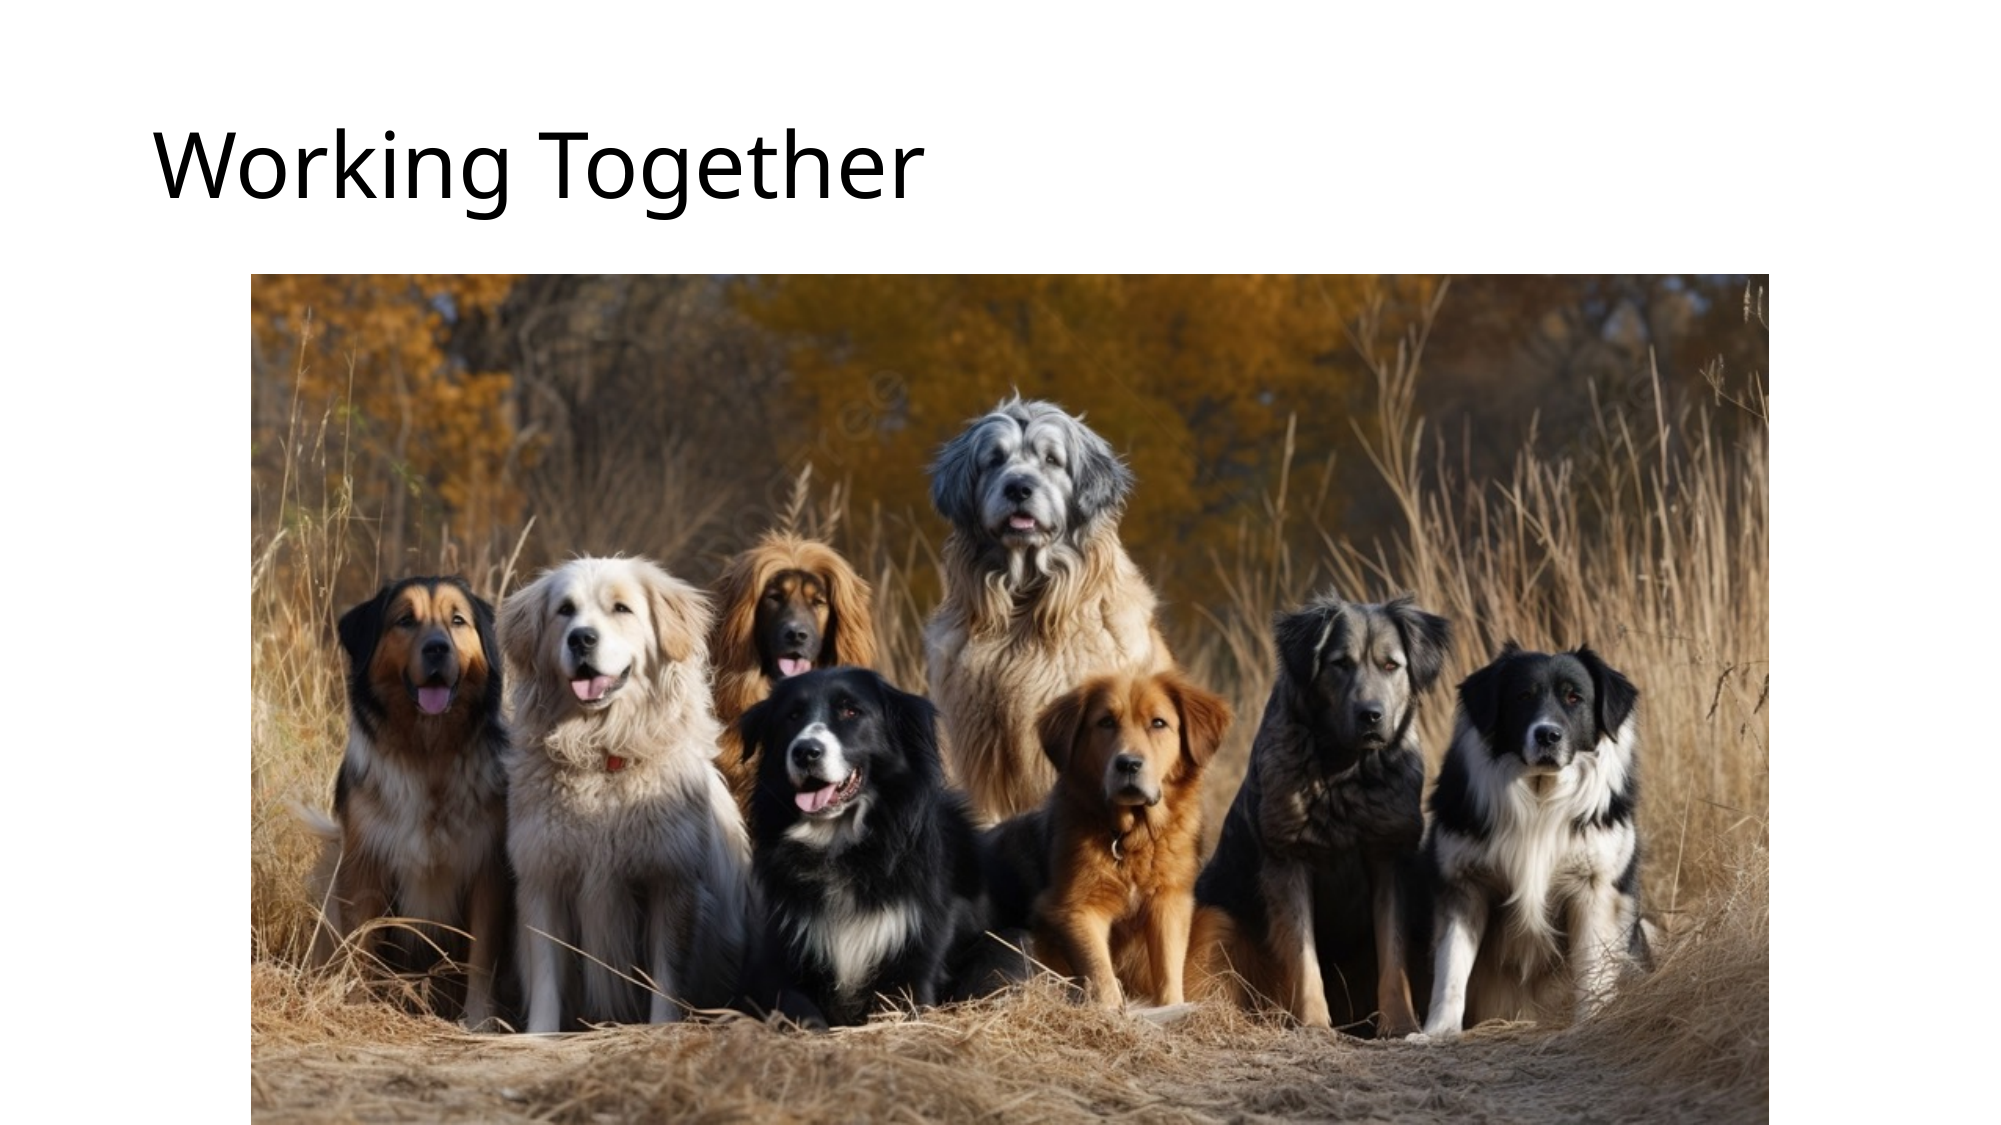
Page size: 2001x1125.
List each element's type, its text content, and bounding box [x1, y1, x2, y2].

picture [251, 274, 1769, 1125]
title Working Together [137, 59, 1863, 278]
